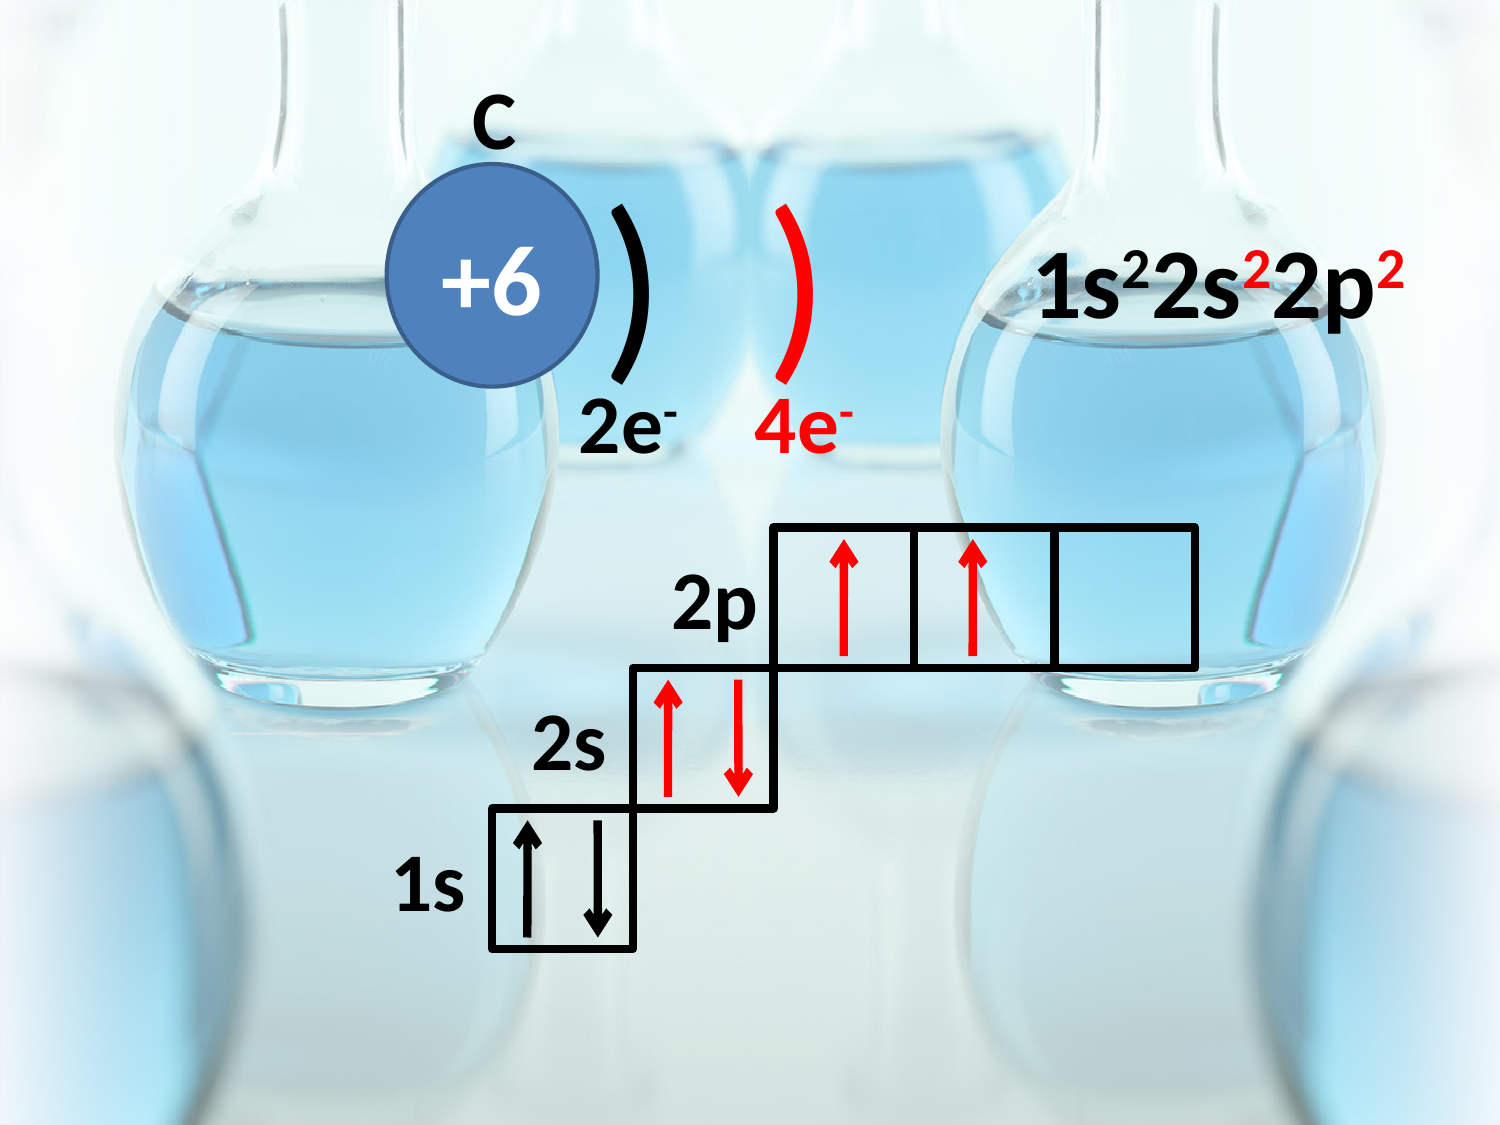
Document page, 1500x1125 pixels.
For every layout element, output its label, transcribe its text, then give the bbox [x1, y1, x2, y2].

text_box [1053, 525, 1197, 670]
text_box 2e- [564, 363, 693, 478]
text_box [912, 525, 1053, 670]
text_box 1s [375, 820, 481, 936]
text_box 1s22s22p2 [1016, 210, 1421, 346]
picture [0, 0, 1500, 1125]
text_box [490, 806, 635, 877]
text_box [631, 746, 775, 811]
text_box ) [750, 140, 844, 363]
text_box +6 [384, 168, 586, 389]
text_box [631, 666, 775, 736]
text_box [490, 887, 635, 951]
text_box 2s [516, 679, 622, 795]
text_box [771, 525, 912, 670]
text_box 4e- [740, 363, 869, 478]
text_box 2p [656, 539, 774, 654]
text_box C [457, 58, 532, 174]
text_box ) [586, 140, 680, 363]
